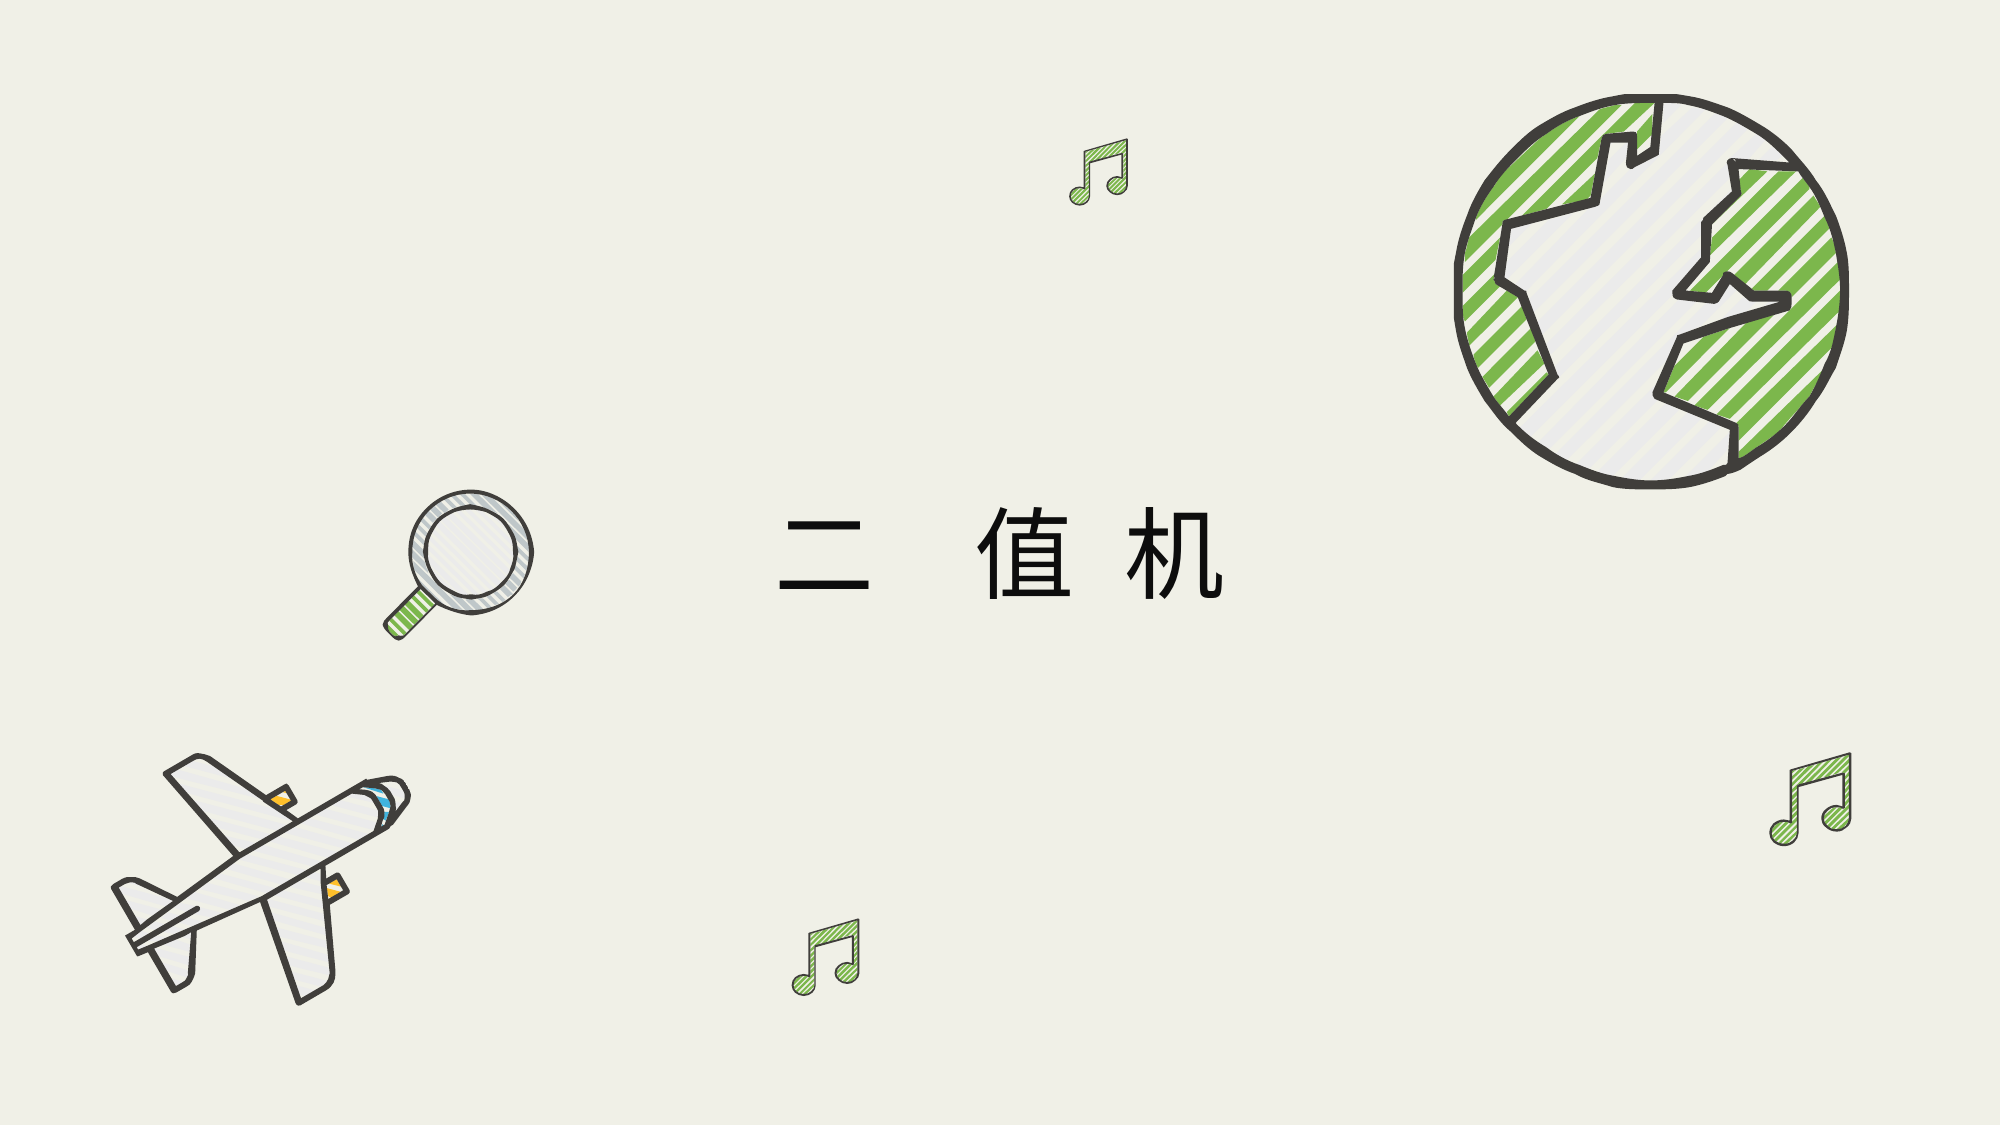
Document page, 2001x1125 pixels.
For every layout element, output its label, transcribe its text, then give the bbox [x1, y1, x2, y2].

picture [133, 707, 406, 1027]
picture [1453, 93, 1852, 492]
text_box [1069, 138, 1128, 206]
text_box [1769, 752, 1852, 847]
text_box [389, 482, 514, 660]
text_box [791, 918, 860, 996]
text_box 二 值 机 [760, 483, 1240, 619]
